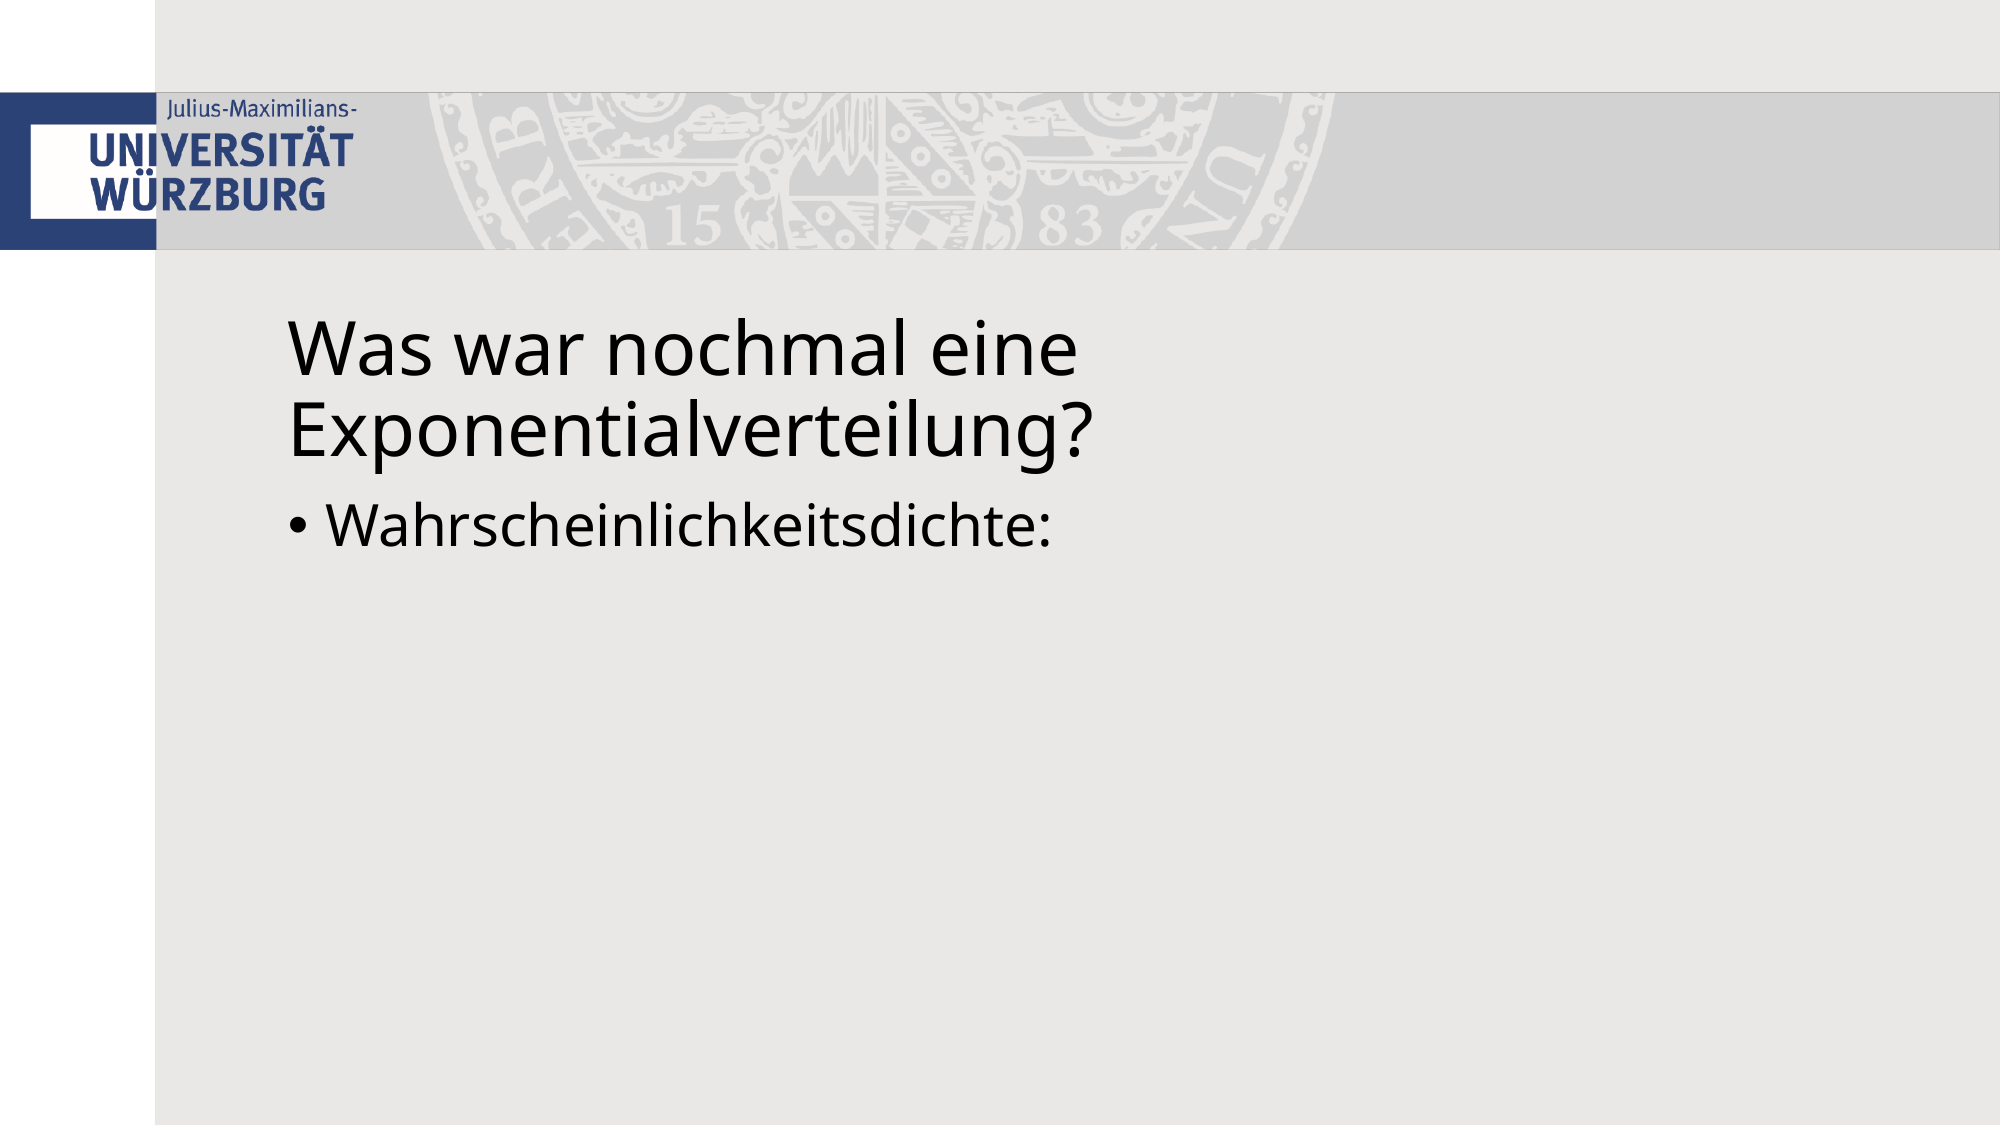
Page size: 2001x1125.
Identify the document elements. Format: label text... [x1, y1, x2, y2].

picture [0, 92, 2000, 250]
title Was war nochmal eine Exponentialverteilung? [273, 303, 1850, 476]
